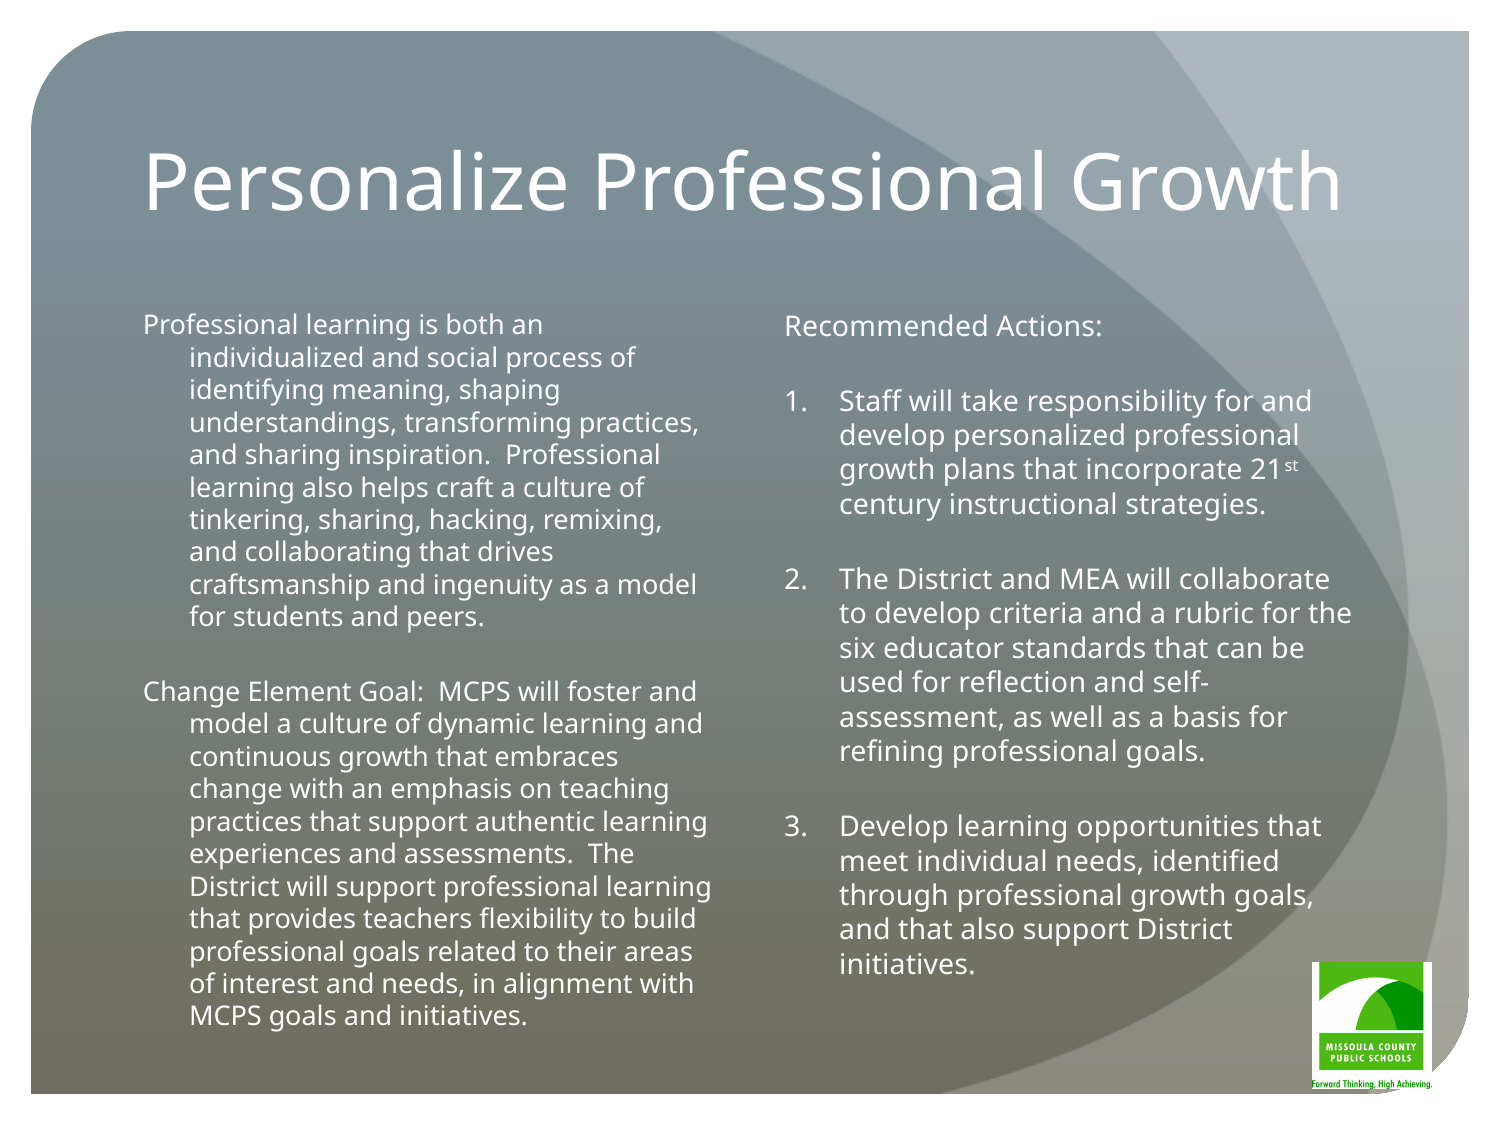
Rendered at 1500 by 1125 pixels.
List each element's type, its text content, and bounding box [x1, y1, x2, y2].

title Personalize Professional Growth [127, 62, 1372, 234]
list Recommended Actions: Staff will take responsibility for and develop personalized professional growth plans that incorporate 21st century instructional strategies. The District and MEA will collaborate to develop criteria and a rubric for the six educator standards that can be used for reflection and self-assessment, as well as a basis for refining professional goals. Develop learning opportunities that meet individual needs, identified through professional growth goals, and that also support District initiatives. [769, 299, 1370, 993]
picture [24, 30, 1473, 1094]
list Professional learning is both an individualized and social process of identifying meaning, shaping understandings, transforming practices, and sharing inspiration. Professional learning also helps craft a culture of tinkering, sharing, hacking, remixing, and collaborating that drives craftsmanship and ingenuity as a model for students and peers. Change Element Goal: MCPS will foster and model a culture of dynamic learning and continuous growth that embraces change with an emphasis on teaching practices that support authentic learning experiences and assessments. The District will support professional learning that provides teachers flexibility to build professional goals related to their areas of interest and needs, in alignment with MCPS goals and initiatives. [127, 299, 728, 993]
